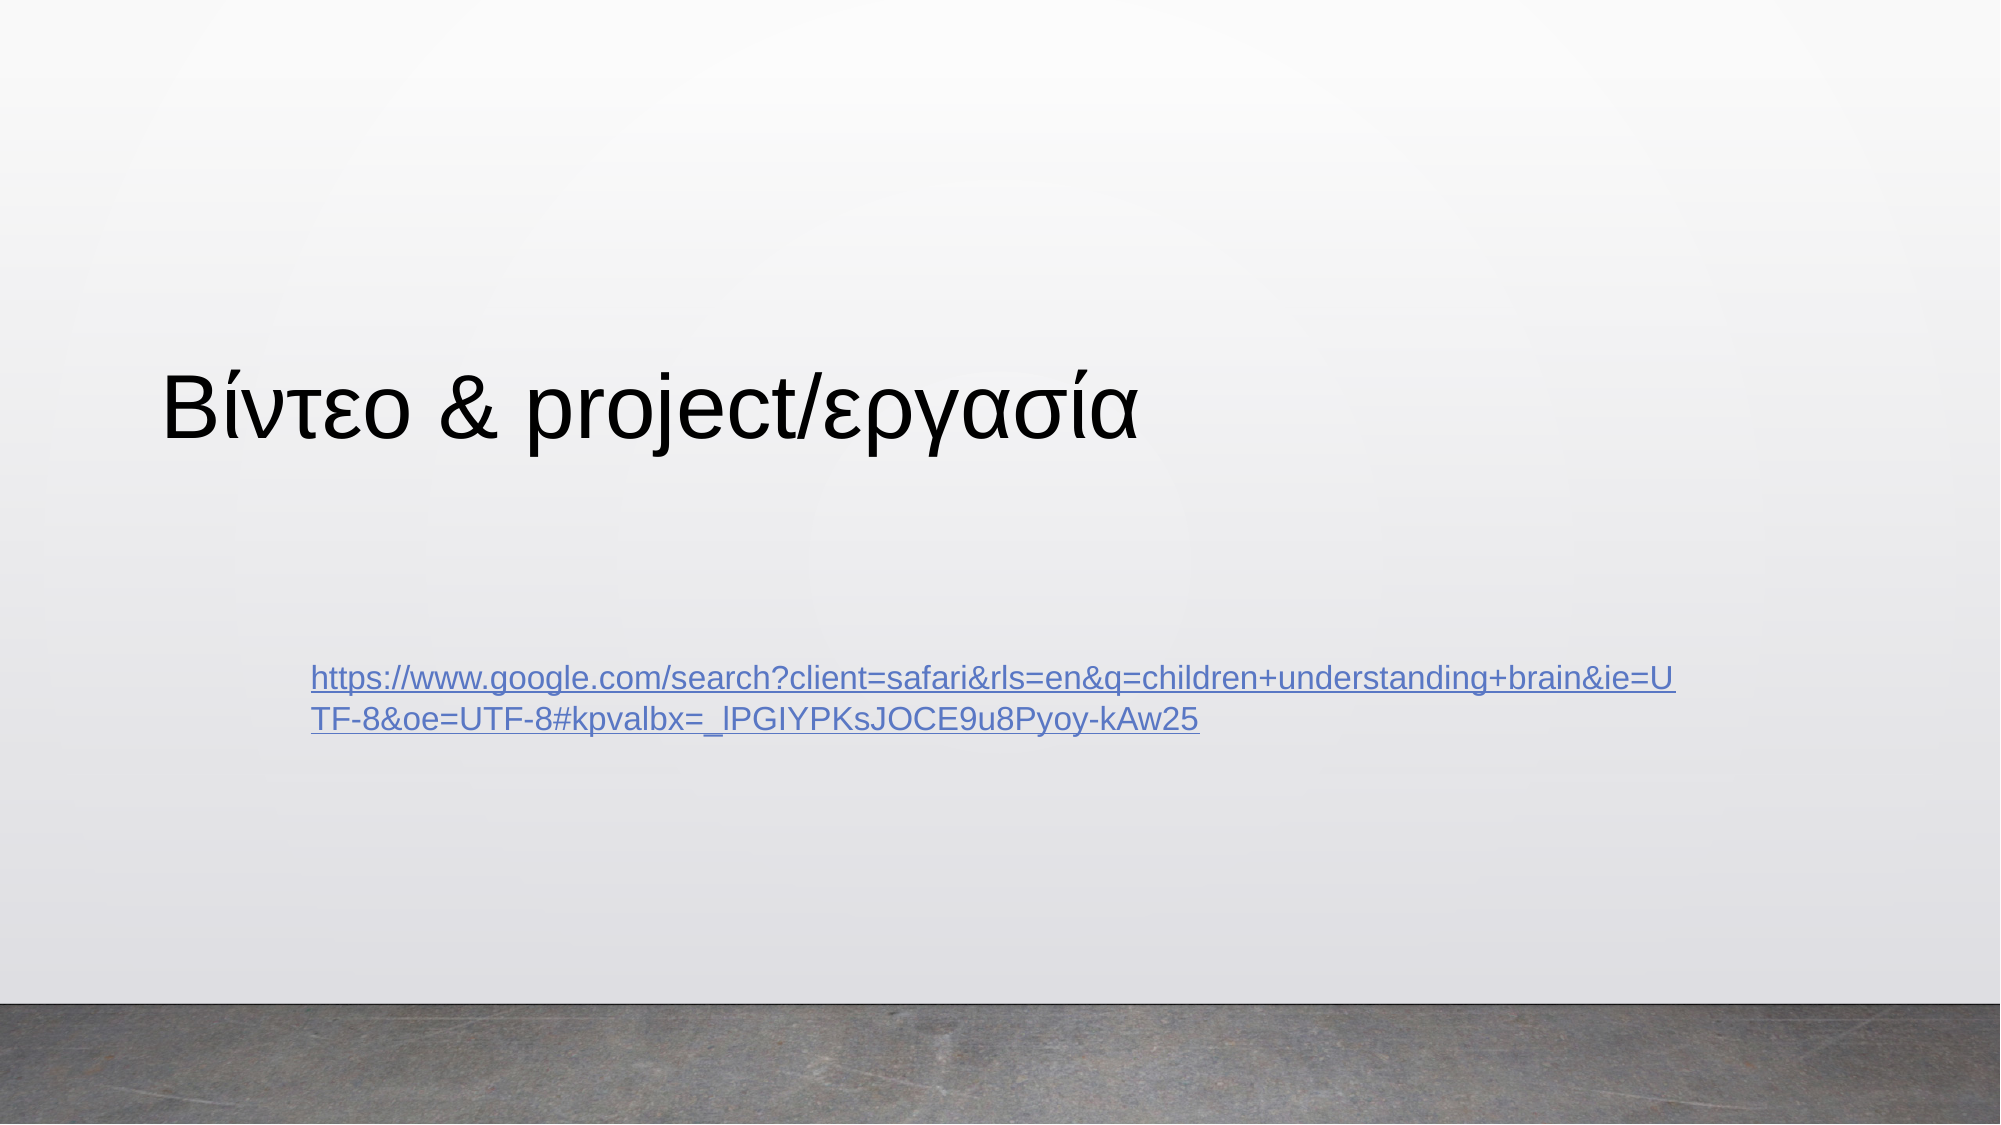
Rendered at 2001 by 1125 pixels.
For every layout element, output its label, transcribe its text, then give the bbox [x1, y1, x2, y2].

title Βίντεο & project/εργασία [150, 349, 1850, 591]
list https://www.google.com/search?client=safari&rls=en&q=children+understanding+brain&ie=UTF-8&oe=UTF-8#kpvalbx=_lPGIYPKsJOCE9u8Pyoy-kAw25 [300, 637, 1700, 925]
picture [0, 1004, 2000, 1124]
